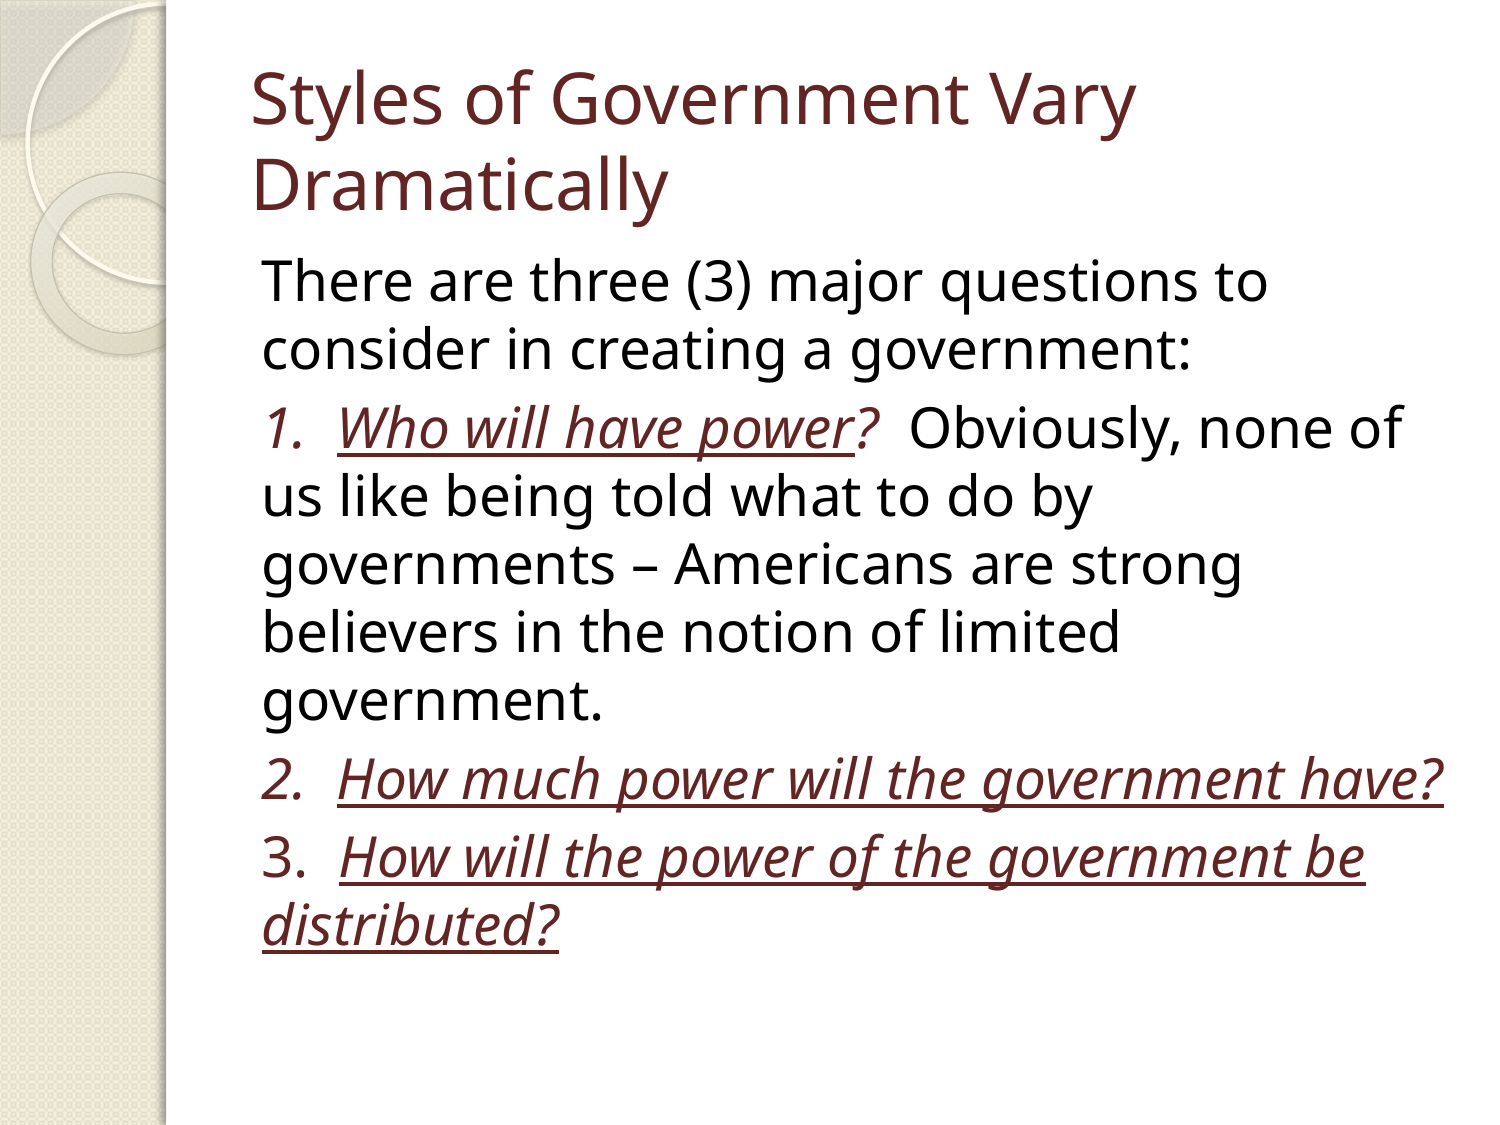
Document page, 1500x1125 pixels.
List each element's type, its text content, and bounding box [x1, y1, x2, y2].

title Styles of Government Vary Dramatically [235, 45, 1466, 233]
list There are three (3) major questions to consider in creating a government: 1. Who will have power? Obviously, none of us like being told what to do by governments – Americans are strong believers in the notion of limited government. 2. How much power will the government have? 3. How will the power of the government be distributed? [235, 237, 1466, 1025]
